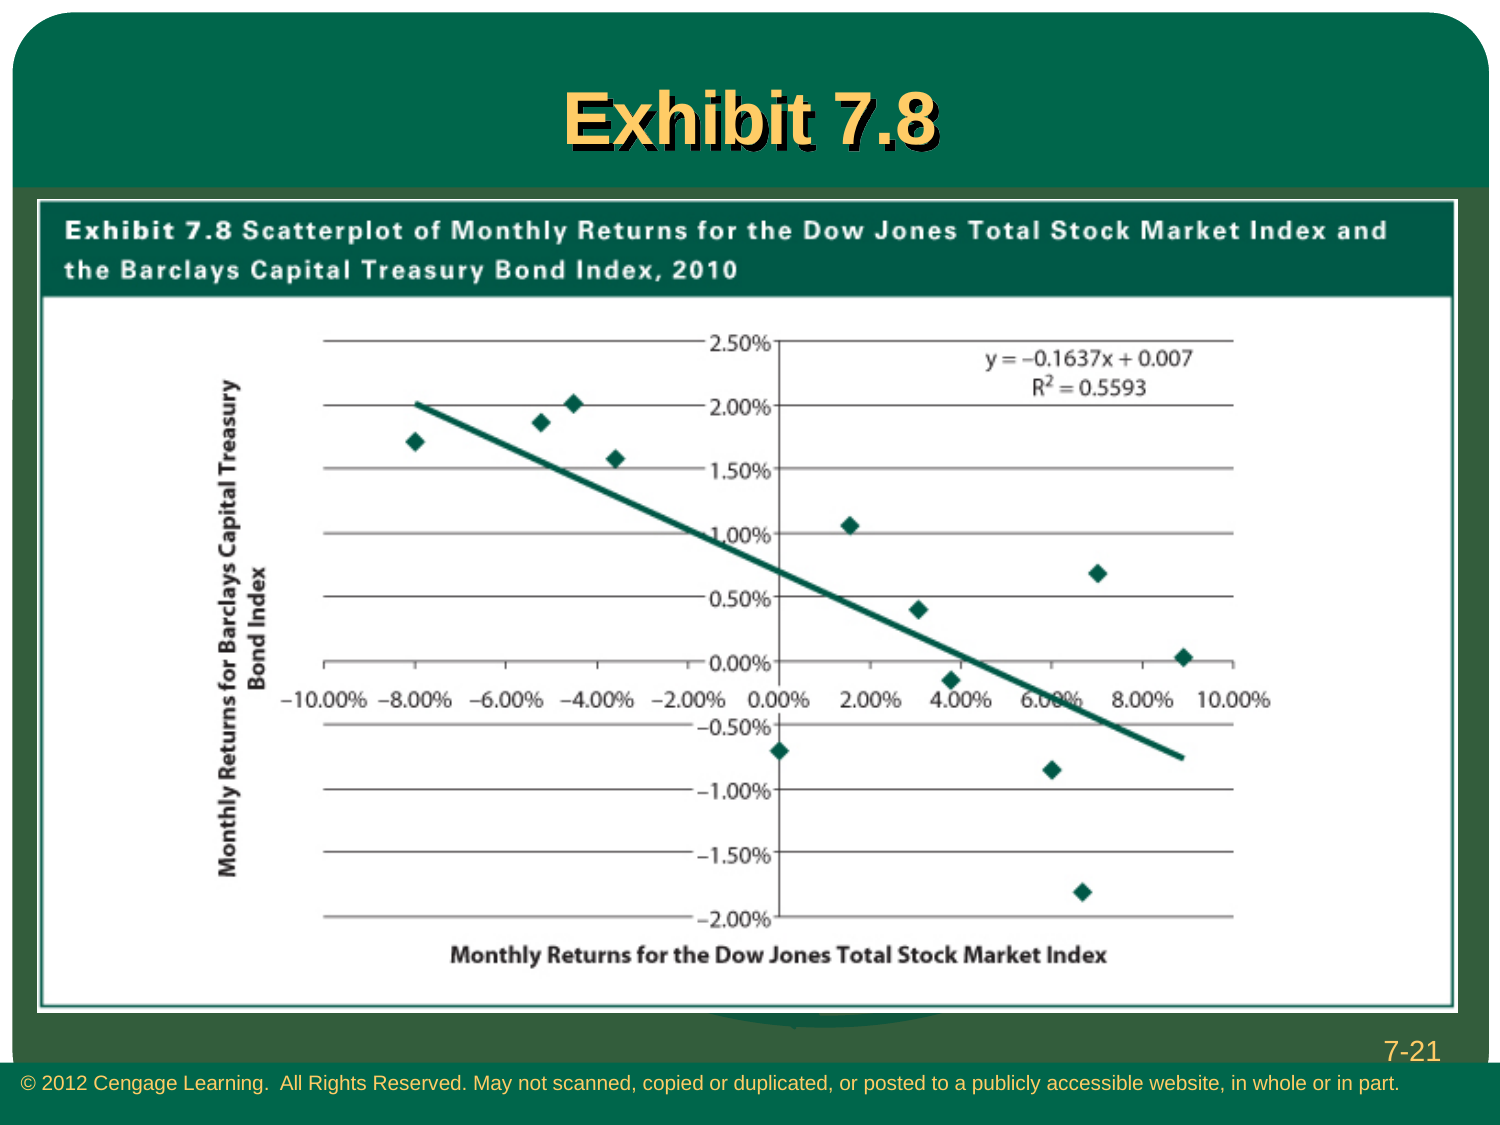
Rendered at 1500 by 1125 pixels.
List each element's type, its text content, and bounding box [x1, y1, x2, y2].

picture [37, 199, 1458, 1013]
footer © 2012 Cengage Learning. All Rights Reserved. May not scanned, copied or duplicated, or posted to a publicly accessible website, in whole or in part. [0, 1062, 1500, 1125]
slide_number 7-21 [1325, 1025, 1500, 1088]
title Exhibit 7.8 [75, 37, 1425, 193]
